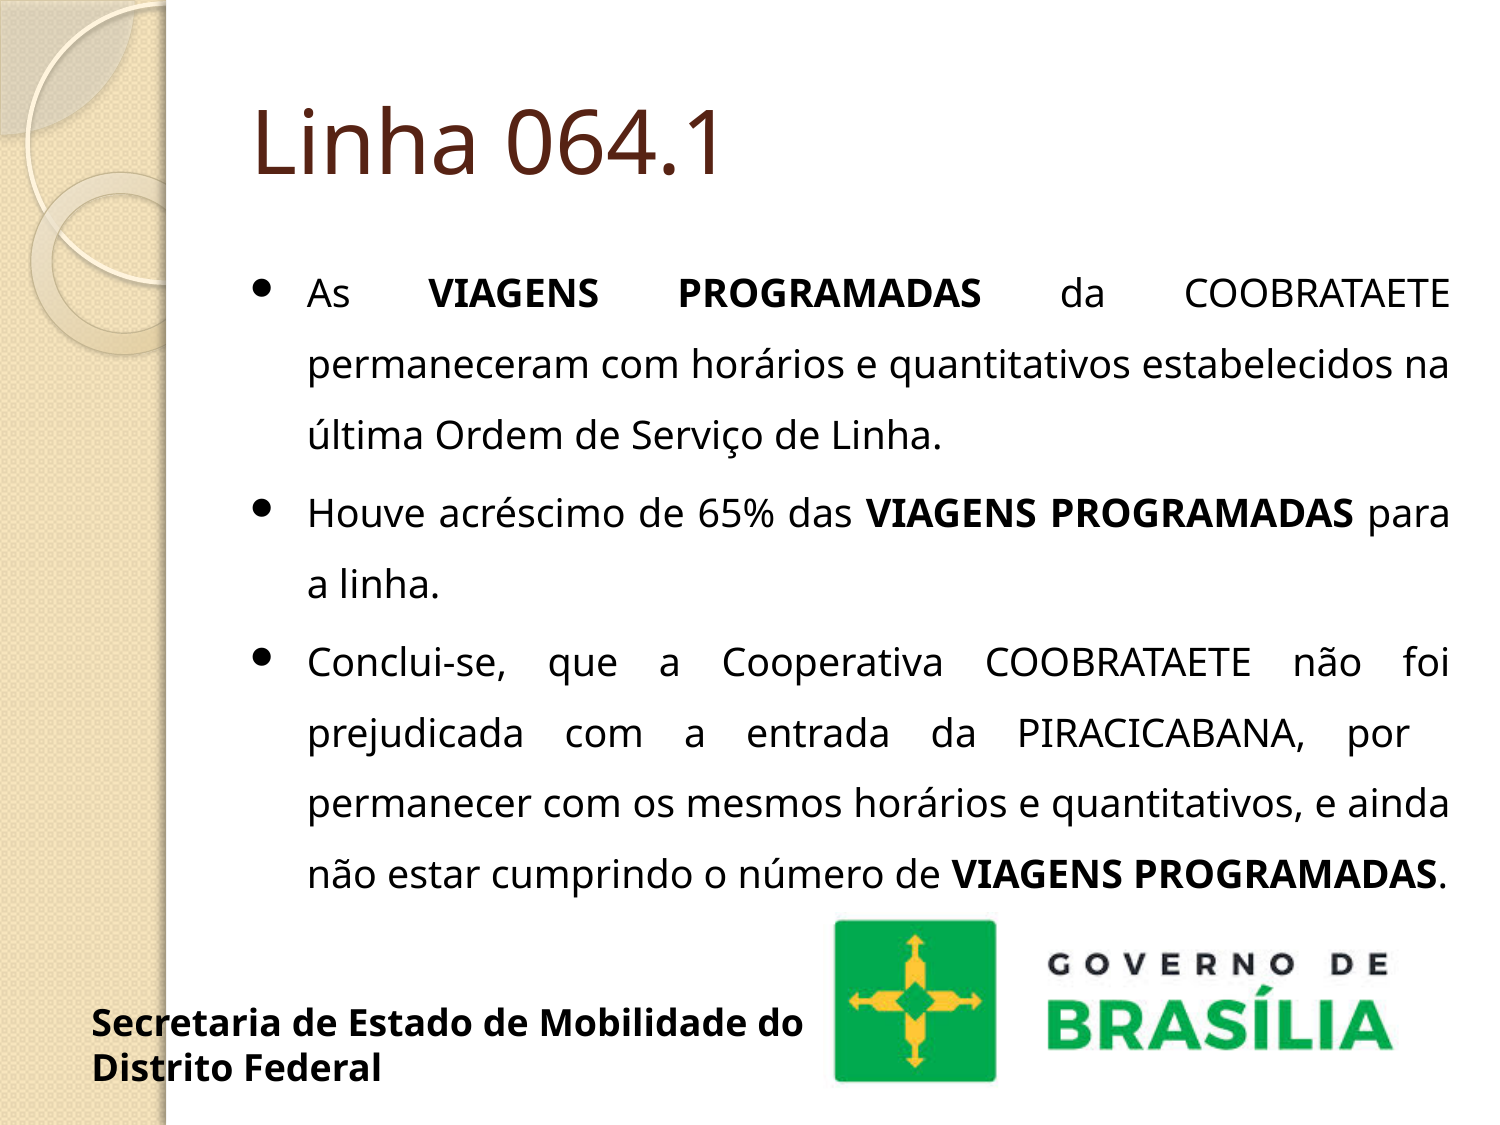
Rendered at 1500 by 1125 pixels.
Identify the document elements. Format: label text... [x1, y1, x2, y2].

picture [823, 953, 1424, 1118]
title Linha 064.1 [235, 45, 1466, 233]
list As VIAGENS PROGRAMADAS da COOBRATAETE permaneceram com horários e quantitativos estabelecidos na última Ordem de Serviço de Linha. Houve acréscimo de 65% das VIAGENS PROGRAMADAS para a linha. Conclui-se, que a Cooperativa COOBRATAETE não foi prejudicada com a entrada da PIRACICABANA, por permanecer com os mesmos horários e quantitativos, e ainda não estar cumprindo o número de VIAGENS PROGRAMADAS. [235, 237, 1466, 953]
